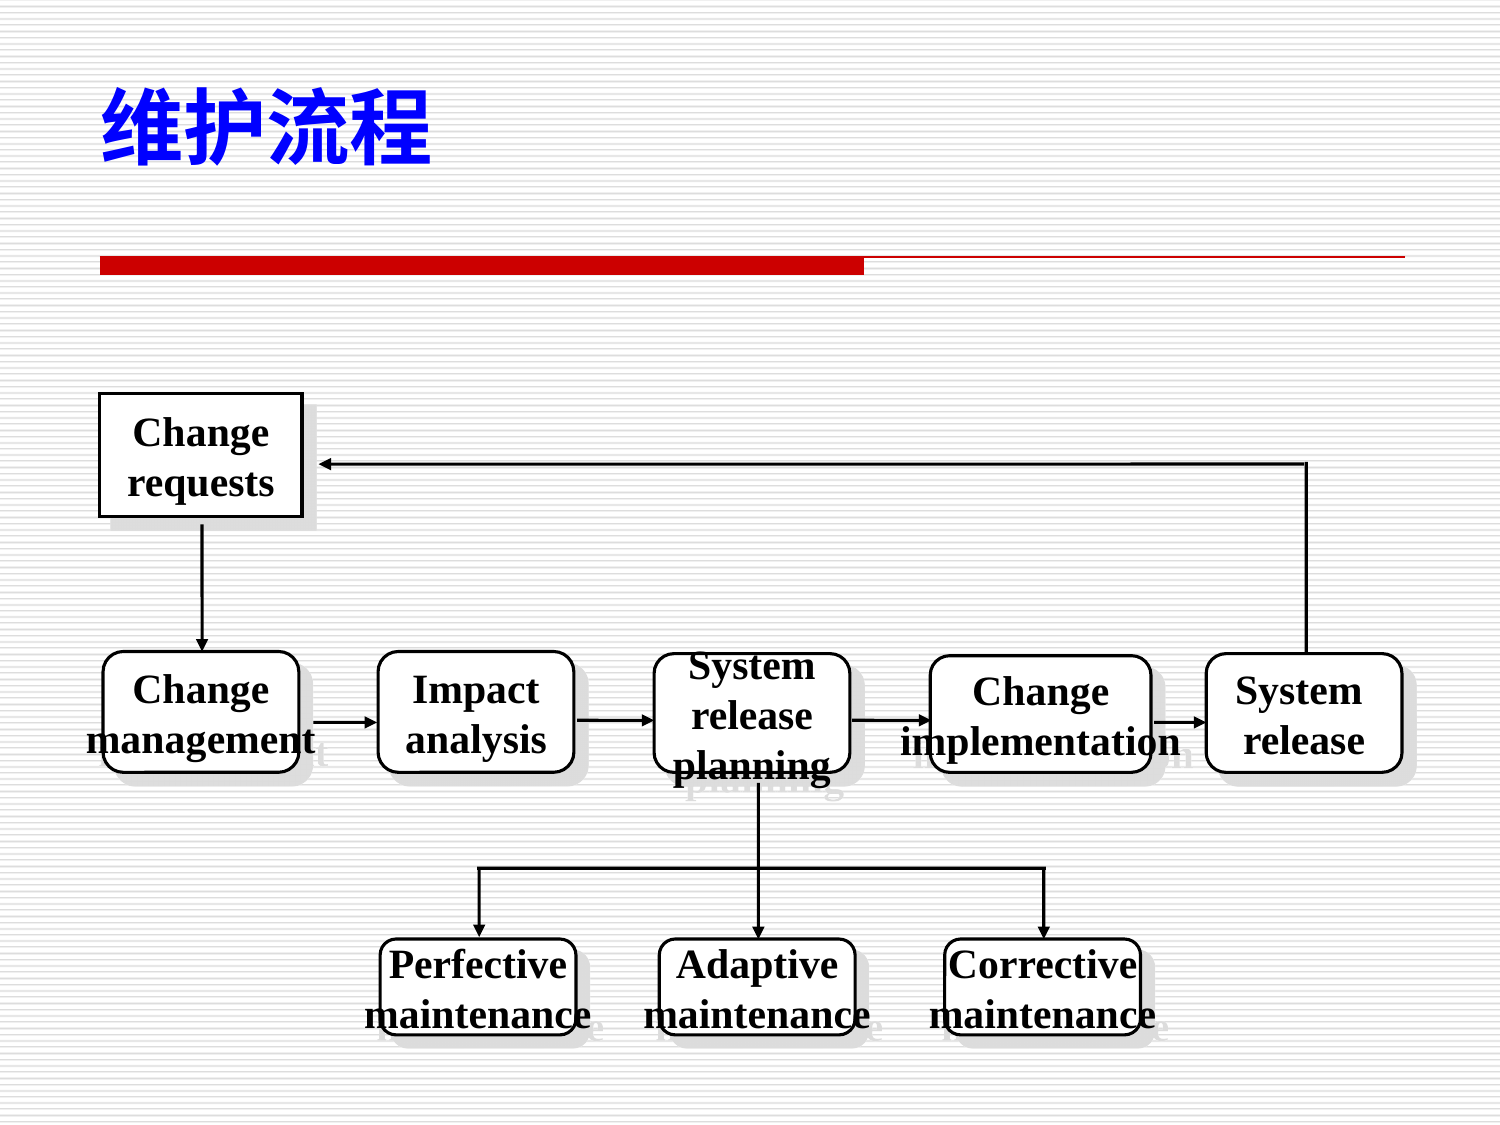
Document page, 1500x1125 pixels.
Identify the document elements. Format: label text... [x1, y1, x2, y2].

text_box [312, 716, 378, 729]
text_box [195, 524, 209, 652]
text_box Change implementation [930, 655, 1152, 773]
text_box Impact analysis [378, 651, 574, 773]
text_box 维护流程 [85, 30, 1261, 219]
text_box [318, 457, 1305, 471]
text_box Change management [103, 651, 299, 773]
text_box [577, 714, 655, 727]
text_box [1037, 868, 1051, 940]
text_box [852, 714, 932, 727]
text_box Change requests [99, 393, 302, 517]
text_box [1154, 716, 1207, 729]
text_box Perfective maintenance [380, 938, 576, 1035]
text_box System release planning [654, 653, 850, 773]
text_box [752, 869, 765, 940]
text_box Adaptive maintenance [659, 938, 856, 1035]
text_box Corrective maintenance [944, 938, 1141, 1035]
text_box [472, 868, 486, 937]
text_box System release [1206, 653, 1403, 773]
picture [0, 0, 1500, 1125]
